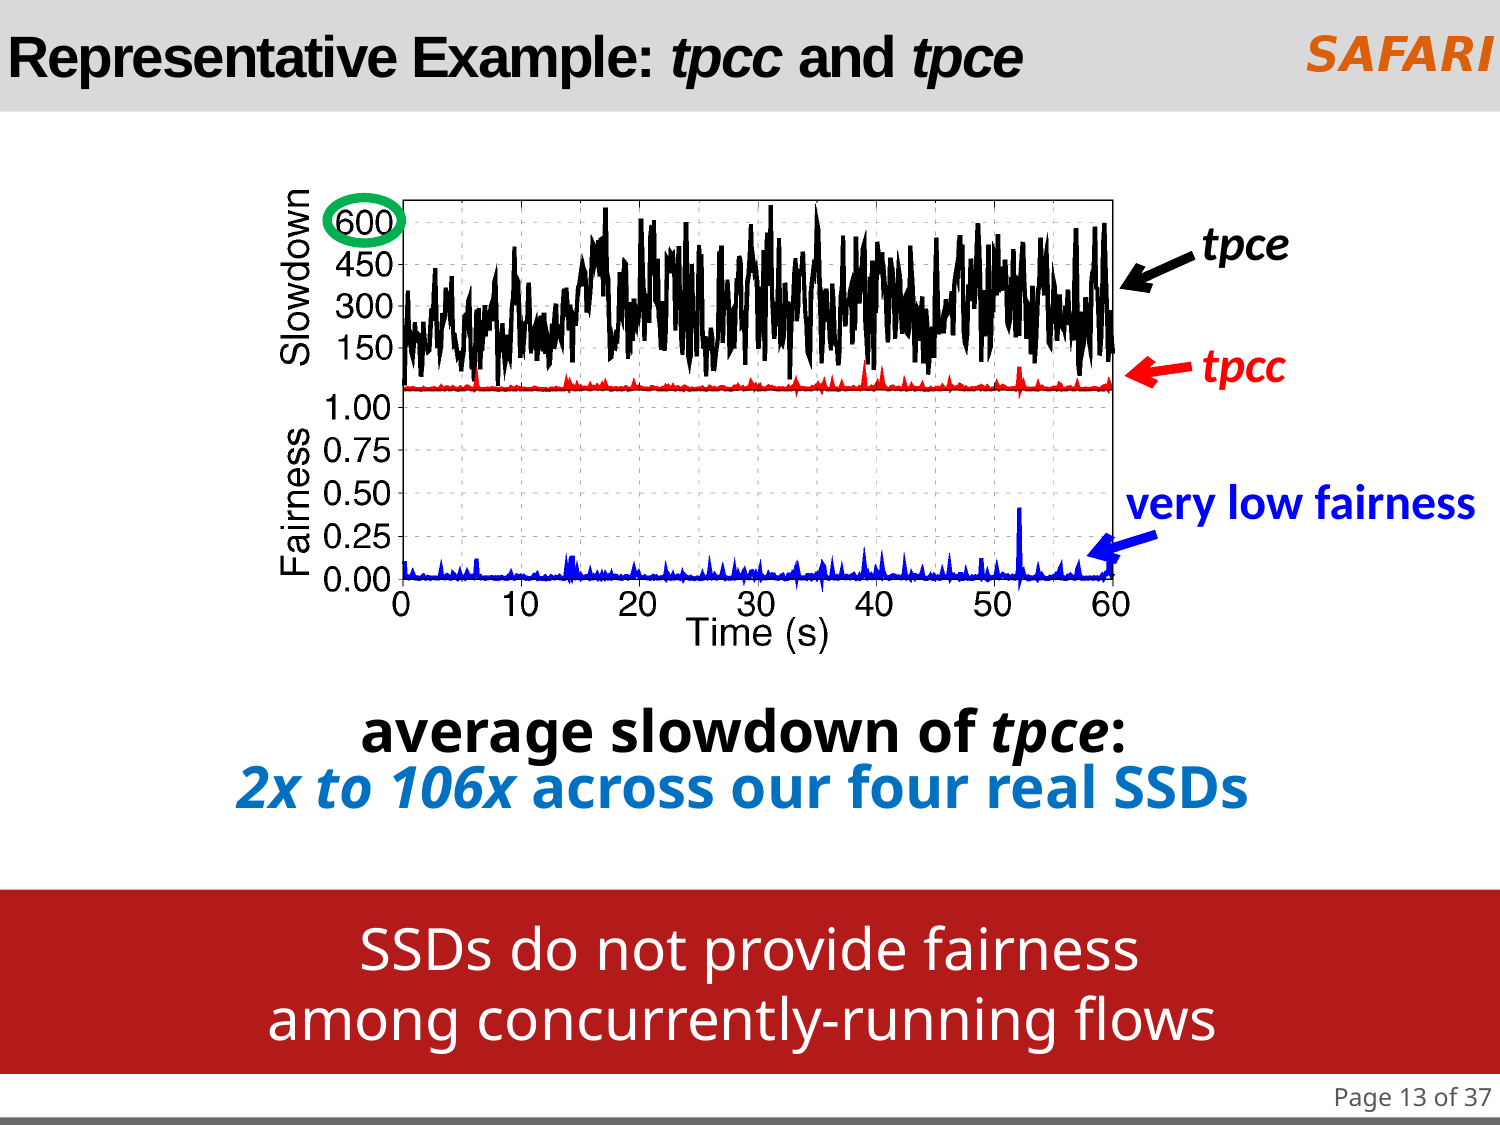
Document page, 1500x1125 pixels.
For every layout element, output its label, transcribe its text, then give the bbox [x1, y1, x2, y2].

text_box very low fairness [1137, 473, 1492, 537]
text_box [1086, 533, 1157, 557]
text_box tpce [1186, 214, 1305, 277]
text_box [1124, 366, 1192, 377]
slide_number Page 13 of 37 [1275, 1079, 1500, 1118]
text_box tpcc [1186, 336, 1301, 400]
text_box average slowdown of tpce: 2x to 106x across our four real SSDs [24, 699, 1463, 827]
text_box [1119, 254, 1194, 289]
title Representative Example: tpcc and tpce [0, 22, 1300, 94]
text_box SSDs do not provide fairness among concurrently-running flows [0, 888, 1500, 1076]
picture [274, 187, 1134, 656]
picture [1305, 26, 1500, 83]
